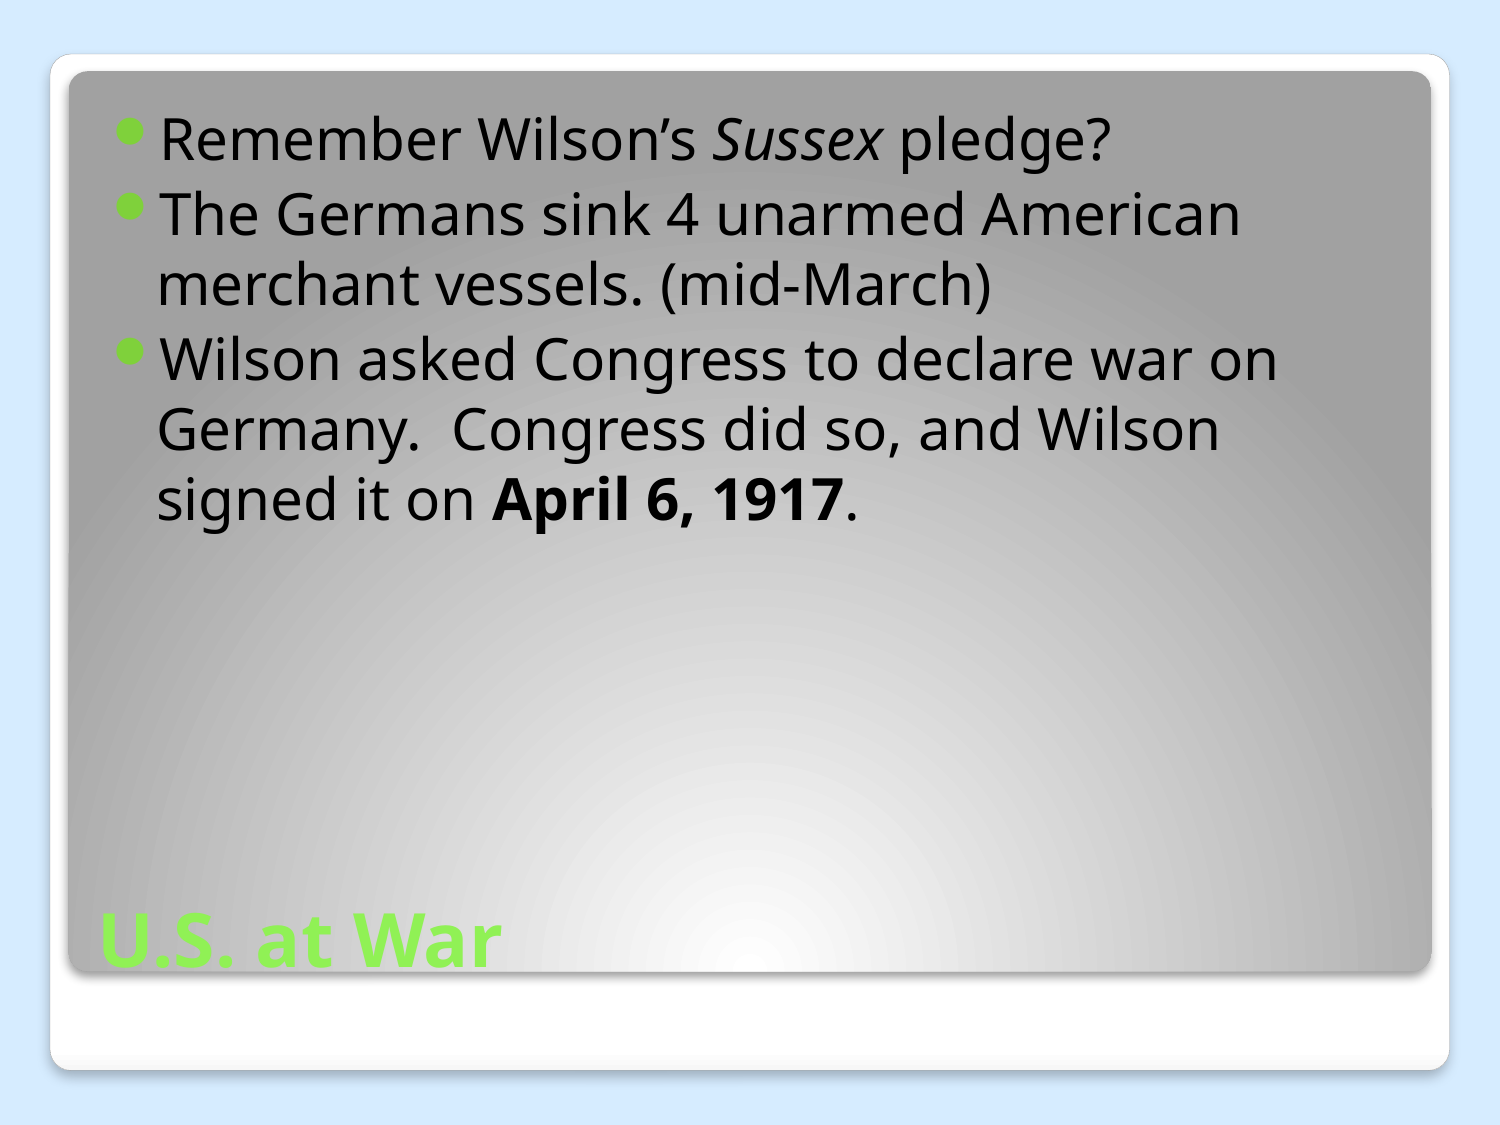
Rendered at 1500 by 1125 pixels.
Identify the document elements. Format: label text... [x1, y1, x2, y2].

title U.S. at War [82, 817, 1425, 990]
list Remember Wilson’s Sussex pledge? The Germans sink 4 unarmed American merchant vessels. (mid-March) Wilson asked Congress to declare war on Germany. Congress did so, and Wilson signed it on April 6, 1917. [82, 86, 1425, 774]
